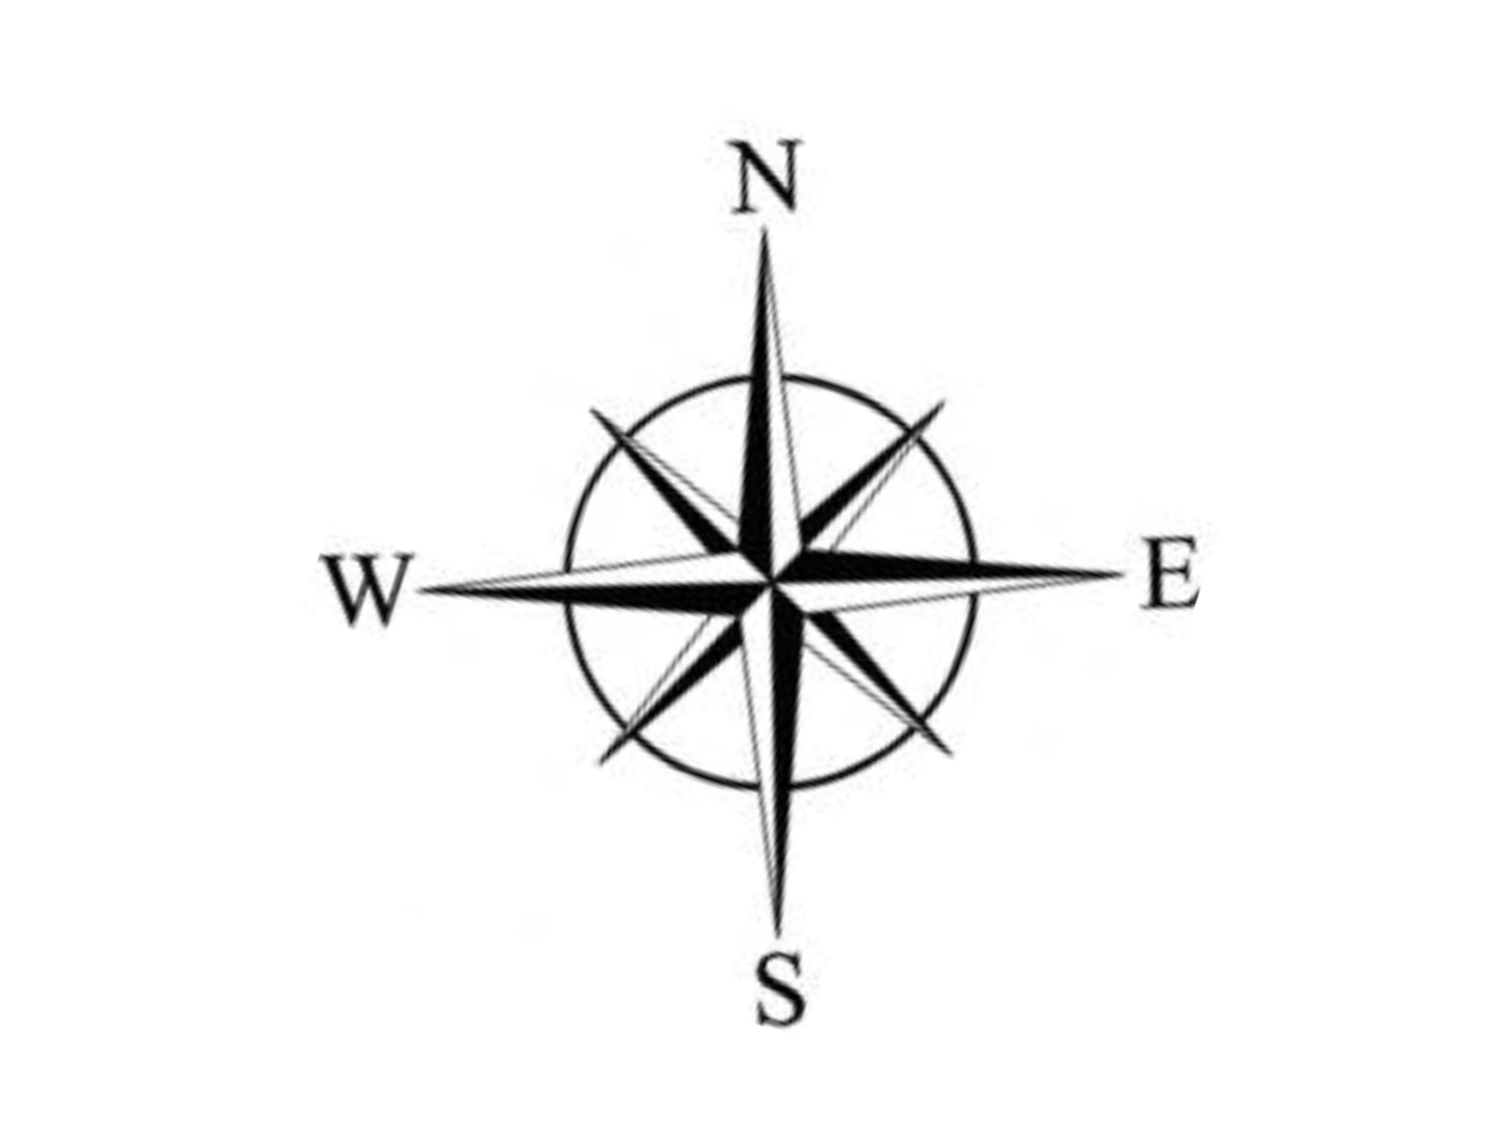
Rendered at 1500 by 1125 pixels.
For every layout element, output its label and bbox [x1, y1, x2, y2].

picture [225, 33, 1294, 1111]
